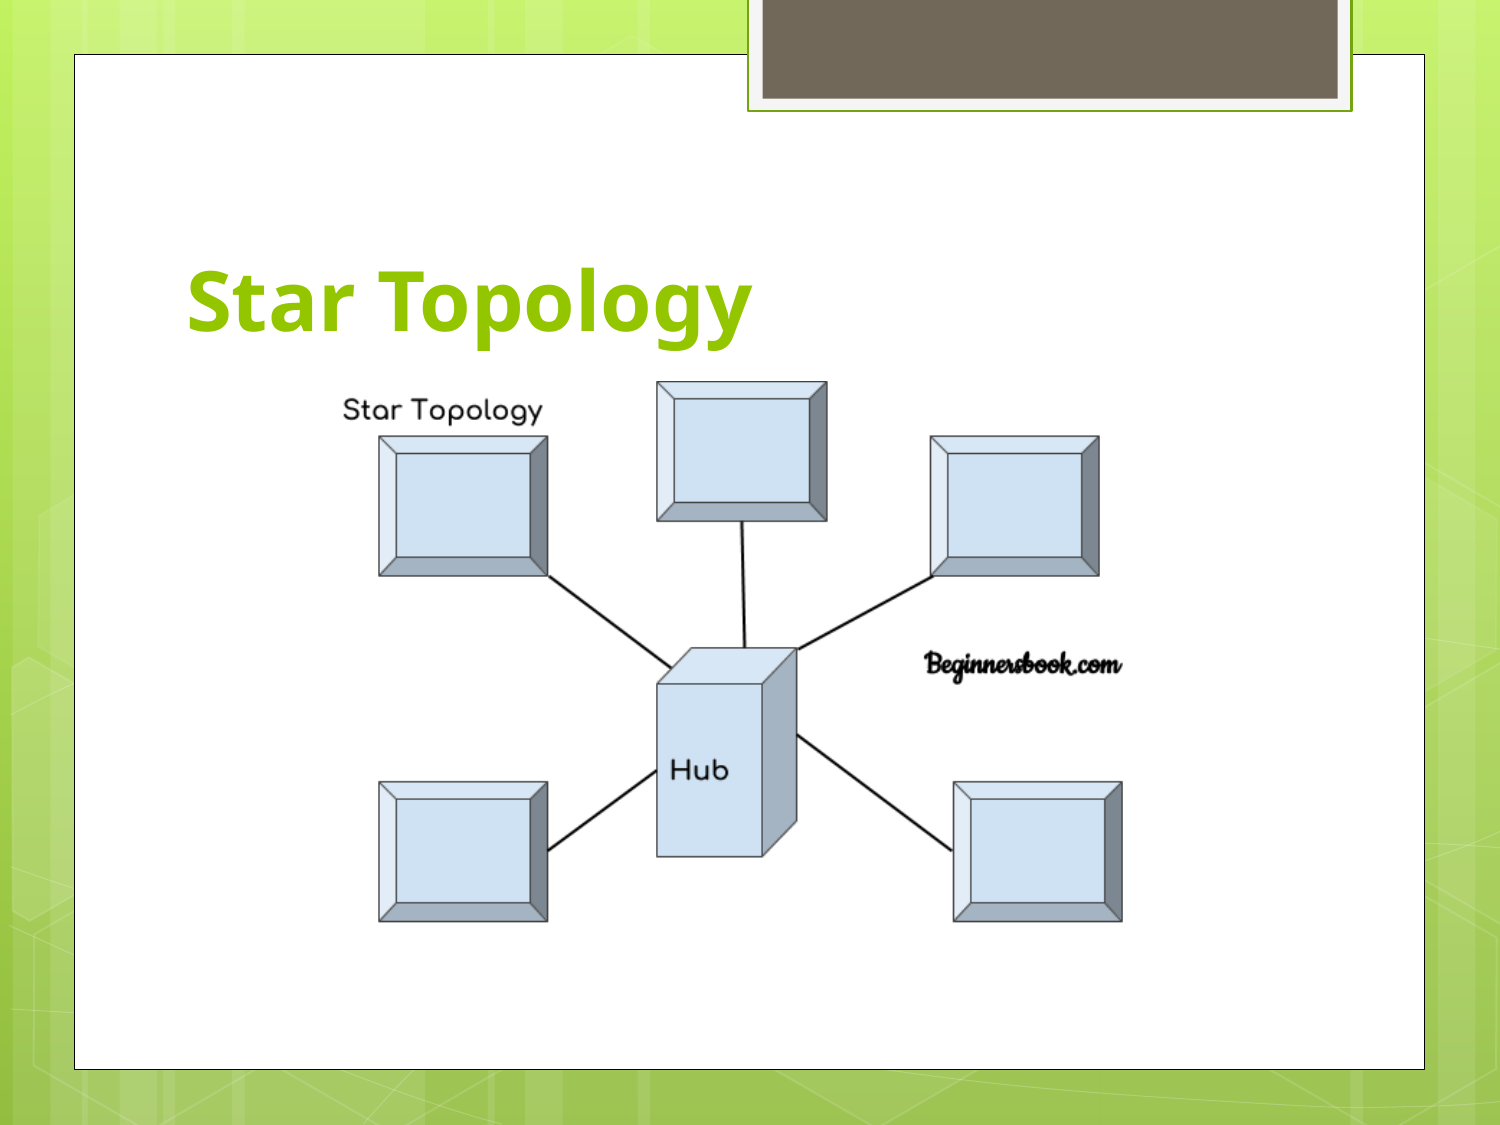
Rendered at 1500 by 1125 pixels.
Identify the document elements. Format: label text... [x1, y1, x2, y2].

title Star Topology [171, 168, 1324, 357]
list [295, 380, 1159, 957]
